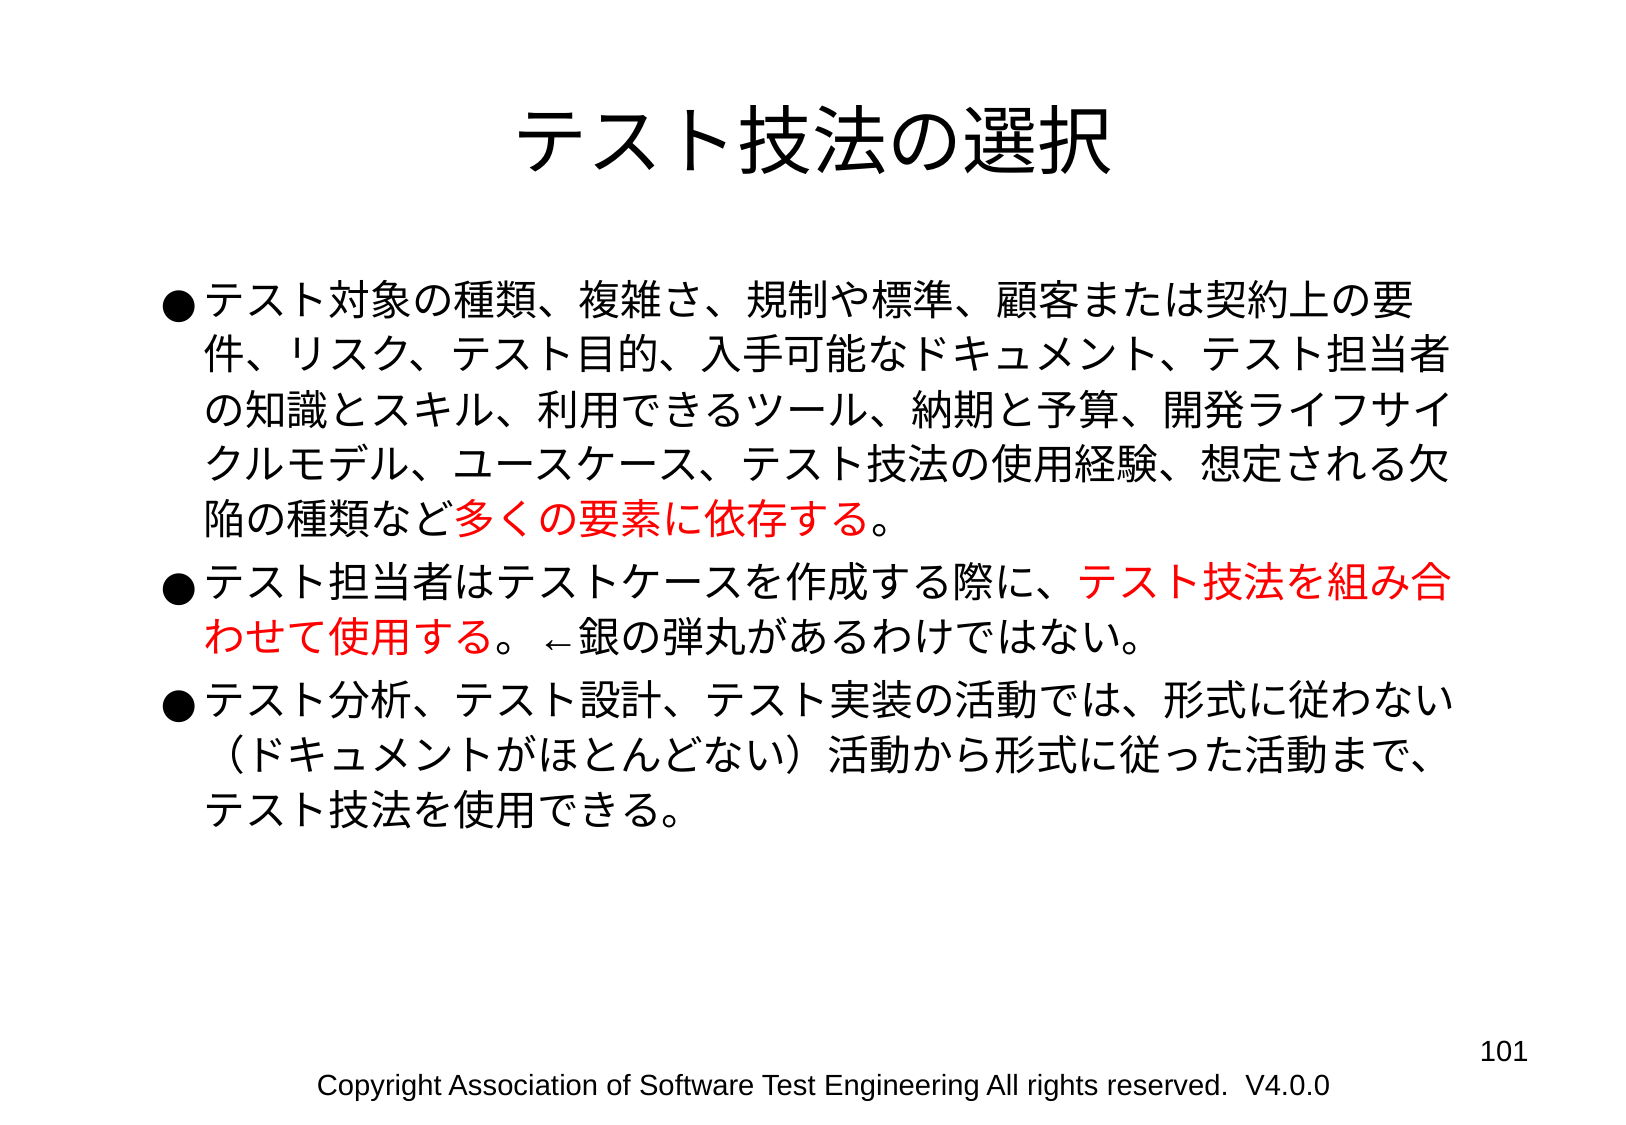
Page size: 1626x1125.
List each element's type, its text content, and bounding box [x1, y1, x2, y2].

slide_number ‹#› [1164, 1024, 1544, 1103]
footer Copyright Association of Software Test Engineering All rights reserved. V4.0.0 [233, 1058, 1415, 1103]
title テスト技法の選択 [81, 45, 1544, 233]
text_box テスト対象の種類、複雑さ、規制や標準、顧客または契約上の要件、リスク、テスト目的、入手可能なドキュメント、テスト担当者の知識とスキル、利用できるツール、納期と予算、開発ライフサイクルモデル、ユースケース、テスト技法の使用経験、想定される欠陥の種類など多くの要素に依存する。 テスト担当者はテストケースを作成する際に、テスト技法を組み合わせて使用する。←銀の弾丸があるわけではない。 テスト分析、テスト設計、テスト実装の活動では、形式に従わない（ドキュメントがほとんどない）活動から形式に従った活動まで、テスト技法を使用できる。 [141, 260, 1483, 954]
